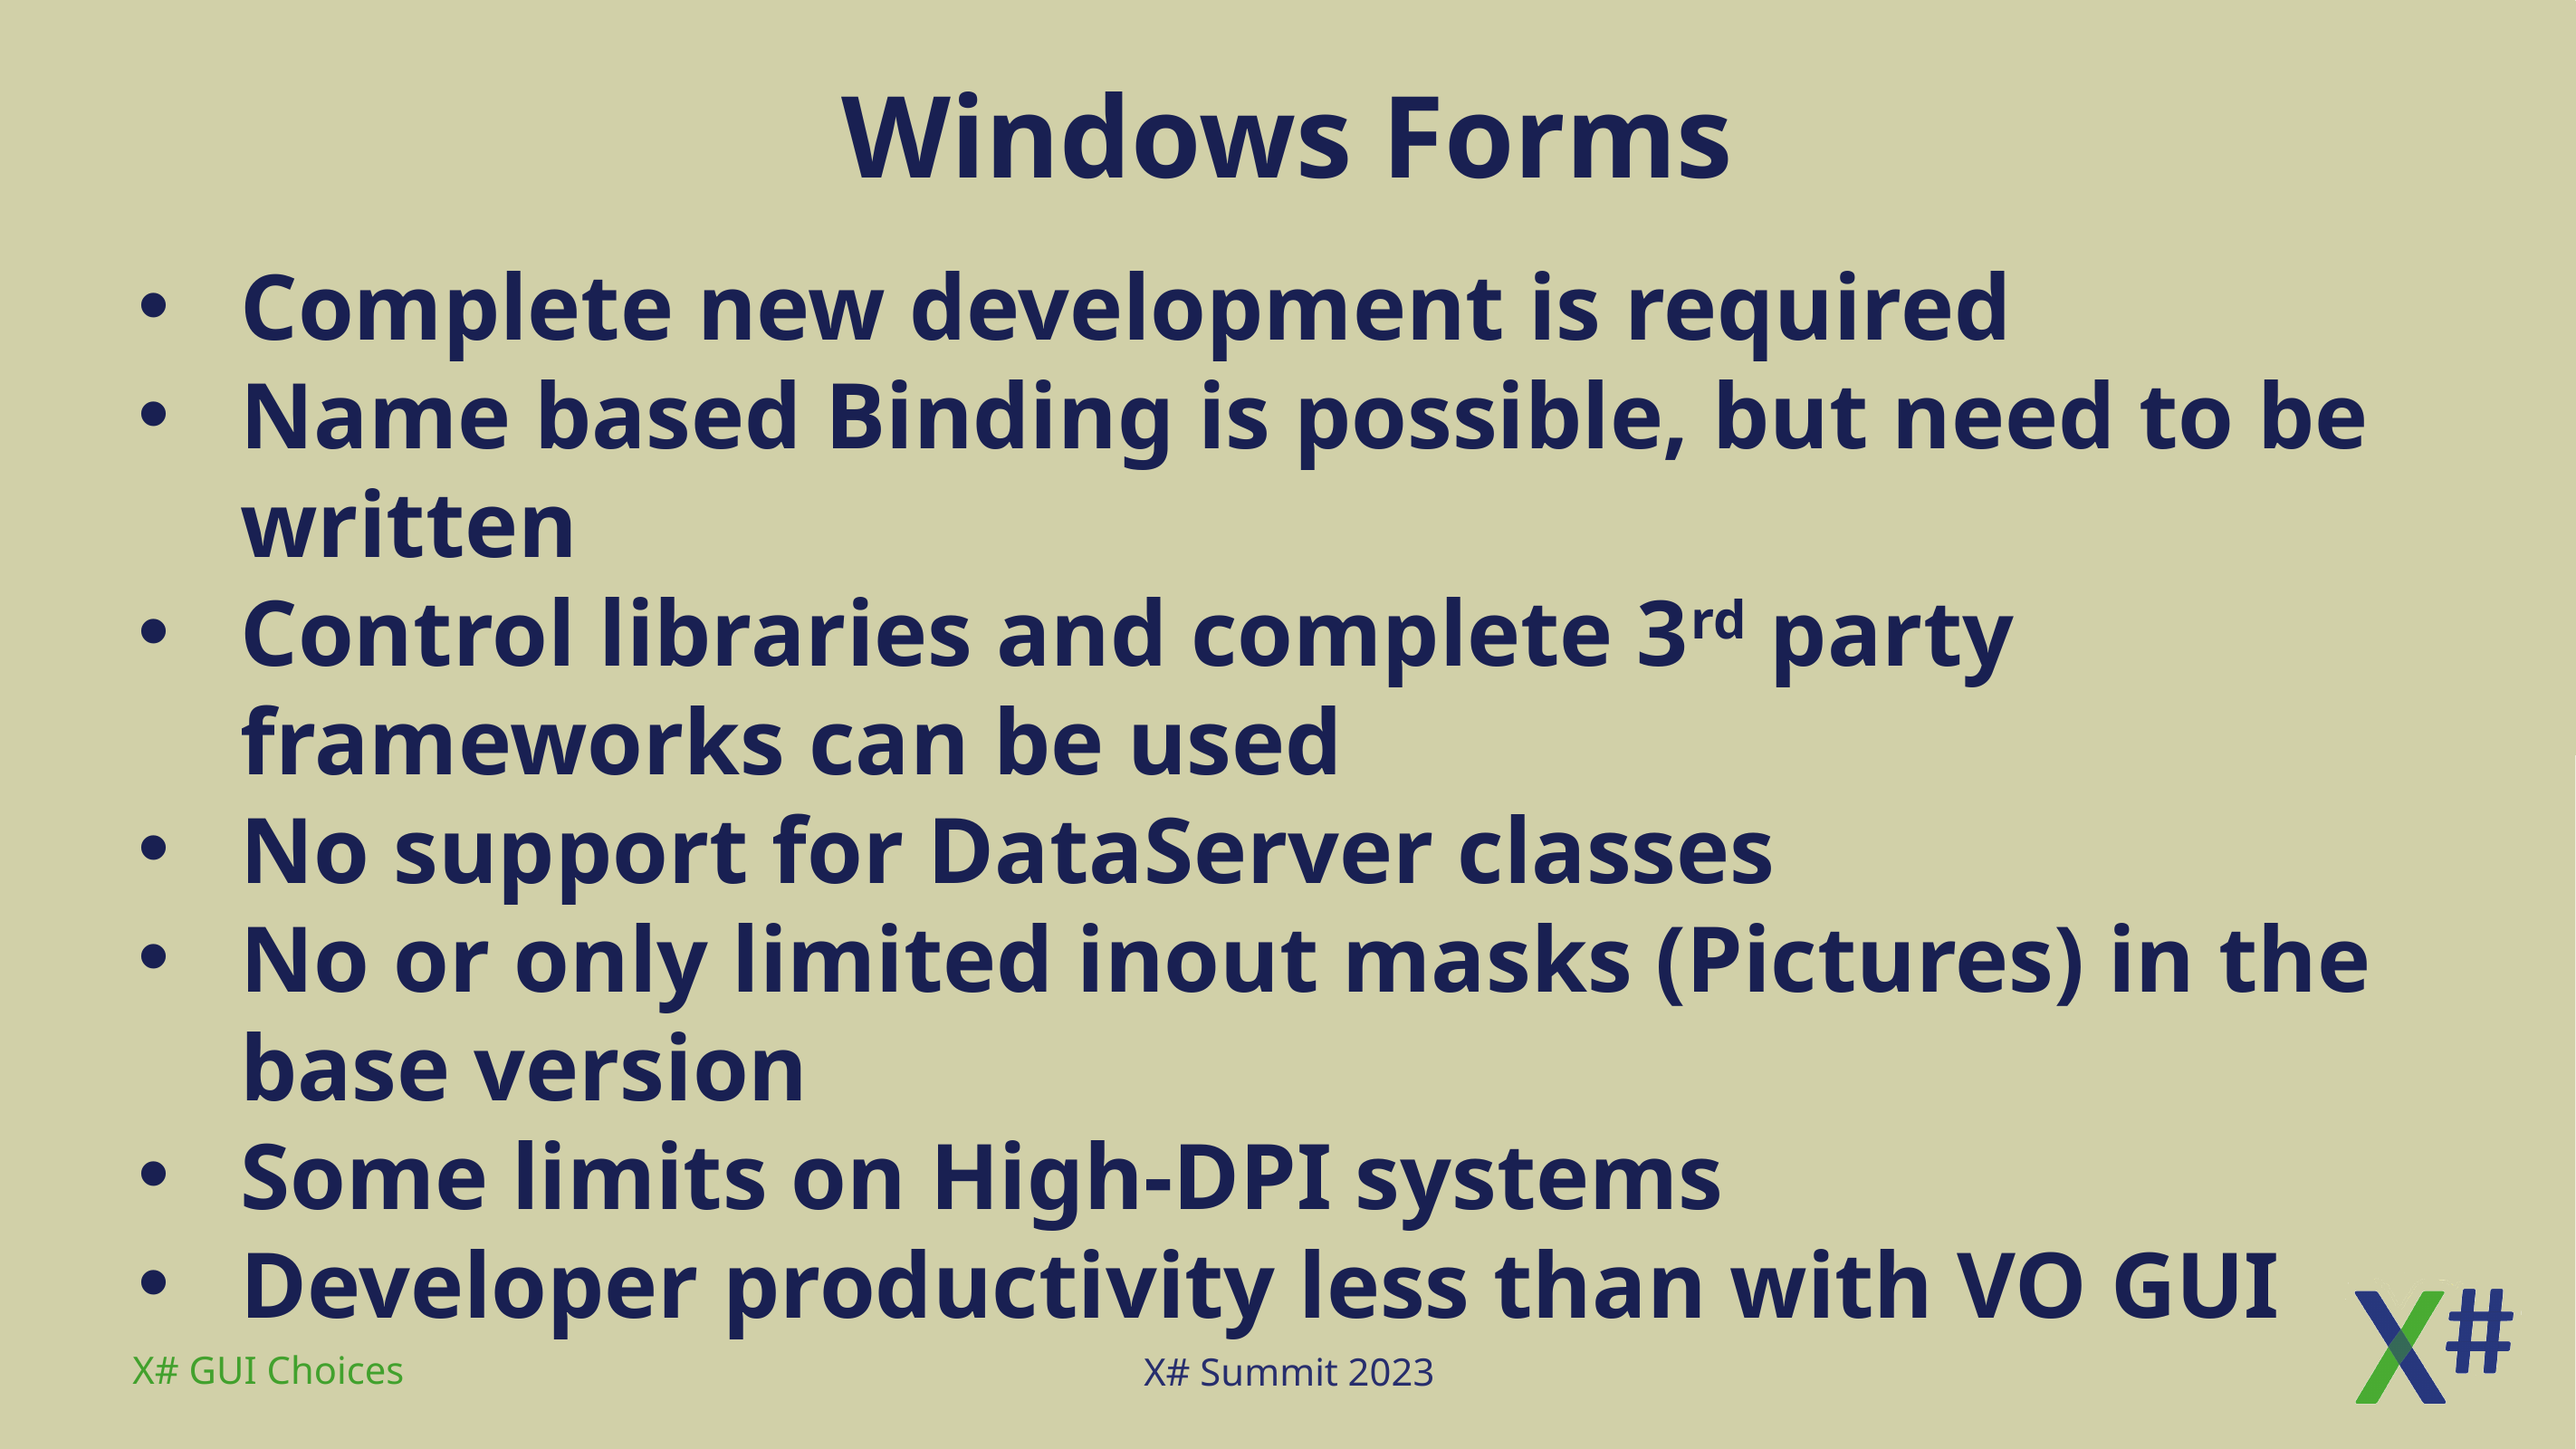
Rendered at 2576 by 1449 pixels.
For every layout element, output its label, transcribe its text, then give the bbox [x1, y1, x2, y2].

picture [2335, 1267, 2536, 1425]
title Windows Forms [129, 58, 2447, 211]
text_box Complete new development is required Name based Binding is possible, but need to be written Control libraries and complete 3rd party frameworks can be used No support for DataServer classes No or only limited inout masks (Pictures) in the base version Some limits on High-DPI systems Developer productivity less than with VO GUI [125, 243, 2443, 1228]
